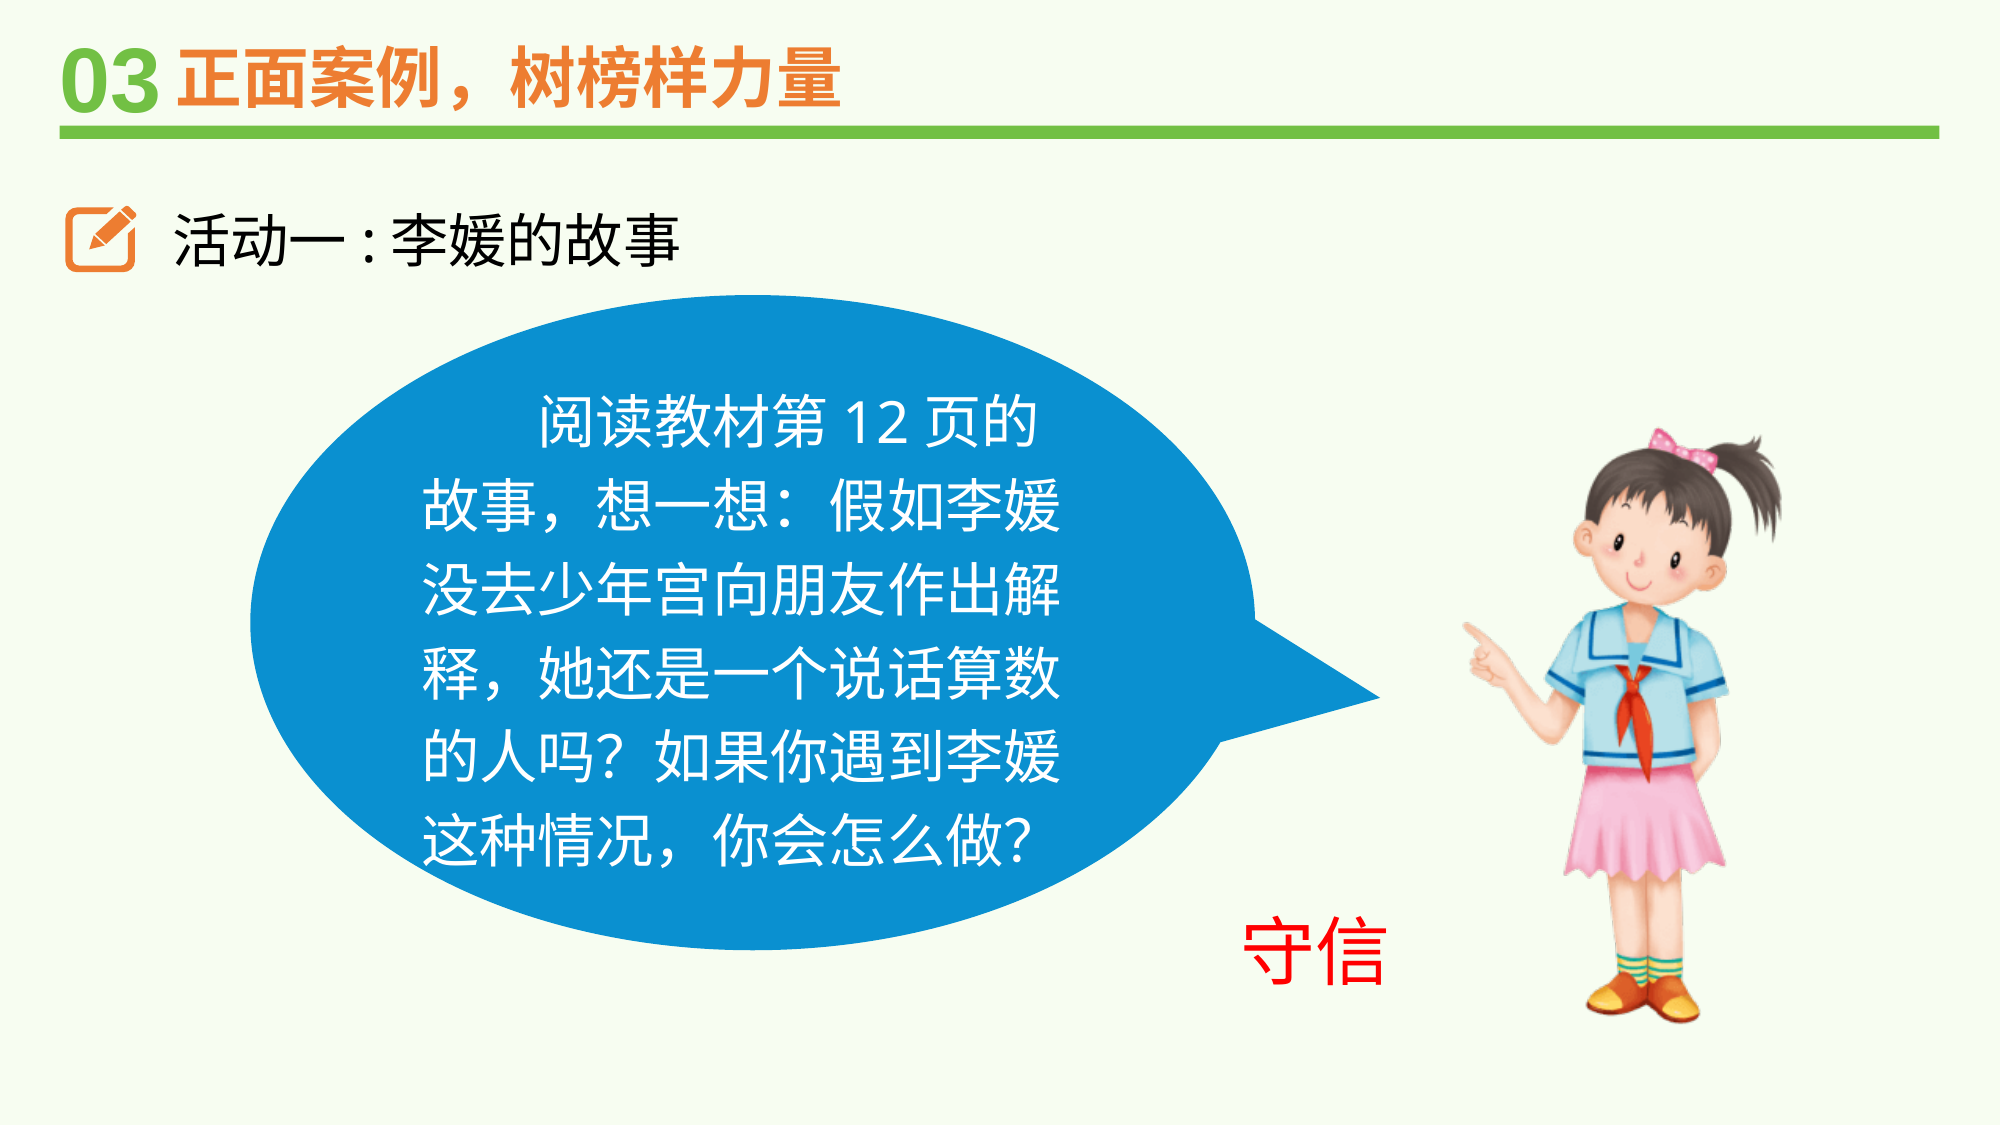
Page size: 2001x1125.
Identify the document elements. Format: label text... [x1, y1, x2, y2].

text_box 正面案例，树榜样力量 [161, 28, 878, 123]
text_box 活动一:李媛的故事 [157, 197, 717, 282]
text_box [89, 205, 137, 250]
text_box [65, 207, 135, 273]
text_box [250, 295, 1788, 1063]
text_box 03 [59, 24, 161, 128]
text_box [59, 125, 1940, 140]
